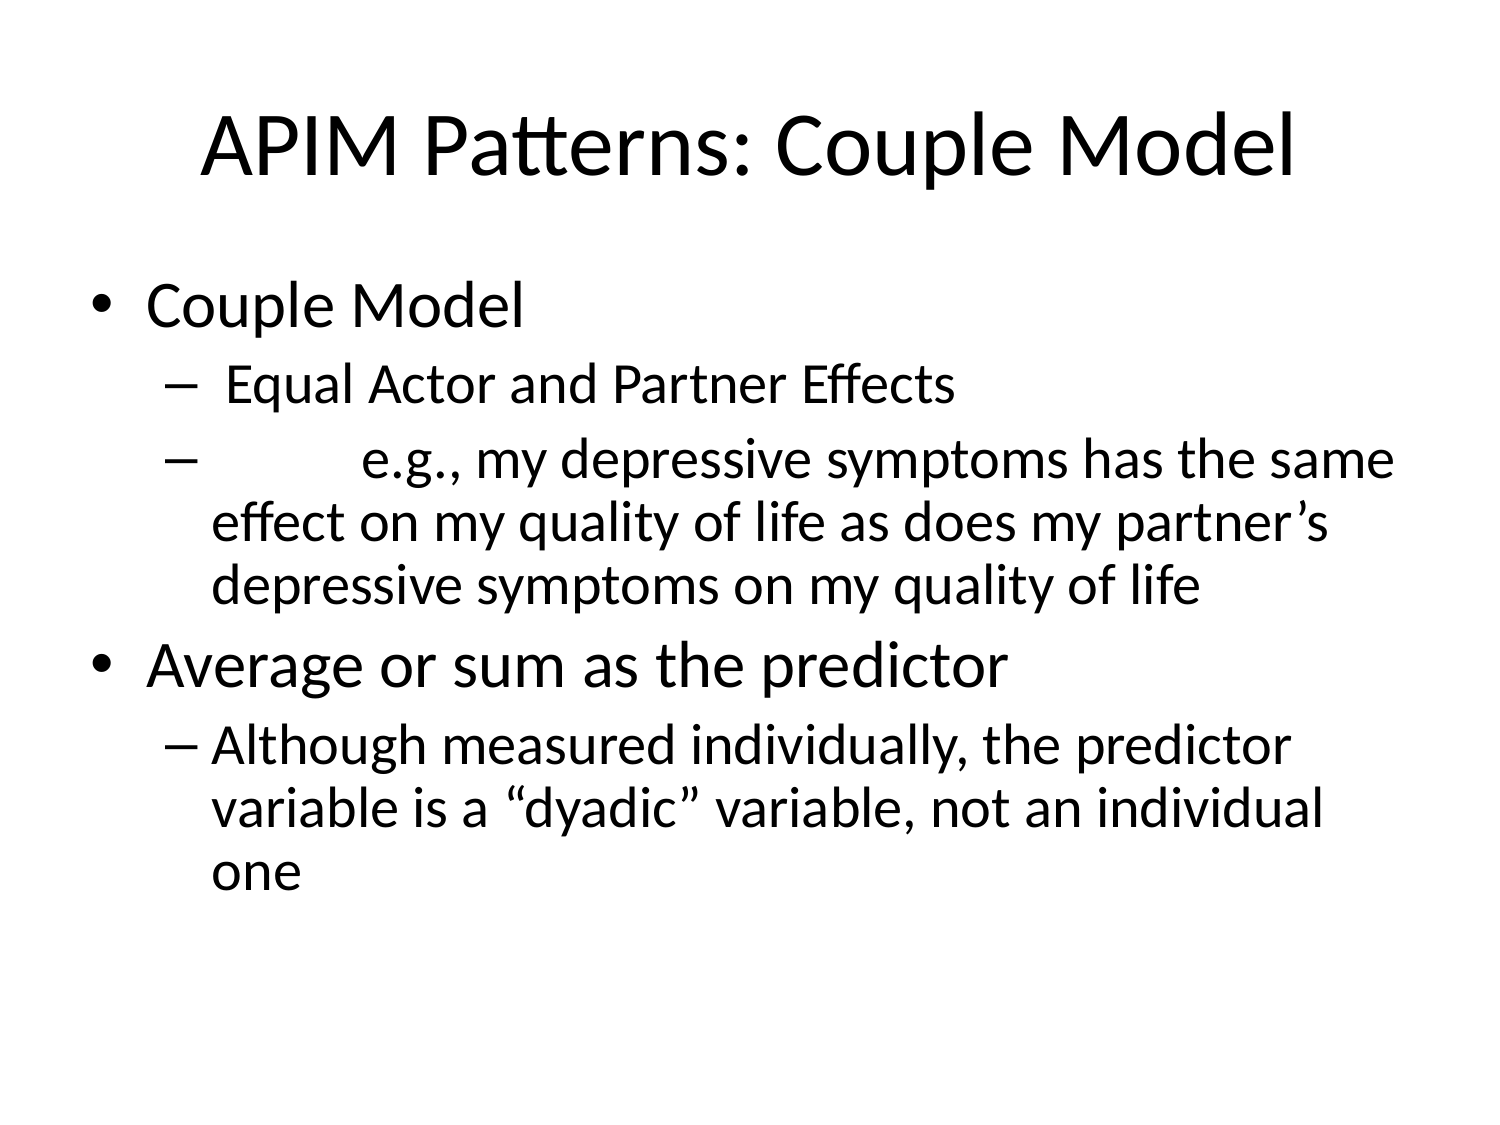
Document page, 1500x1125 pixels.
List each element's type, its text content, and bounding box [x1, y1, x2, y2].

title APIM Patterns: Couple Model [75, 45, 1425, 233]
list Couple Model Equal Actor and Partner Effects e.g., my depressive symptoms has the same effect on my quality of life as does my partner’s depressive symptoms on my quality of life Average or sum as the predictor Although measured individually, the predictor variable is a “dyadic” variable, not an individual one [75, 262, 1425, 1005]
